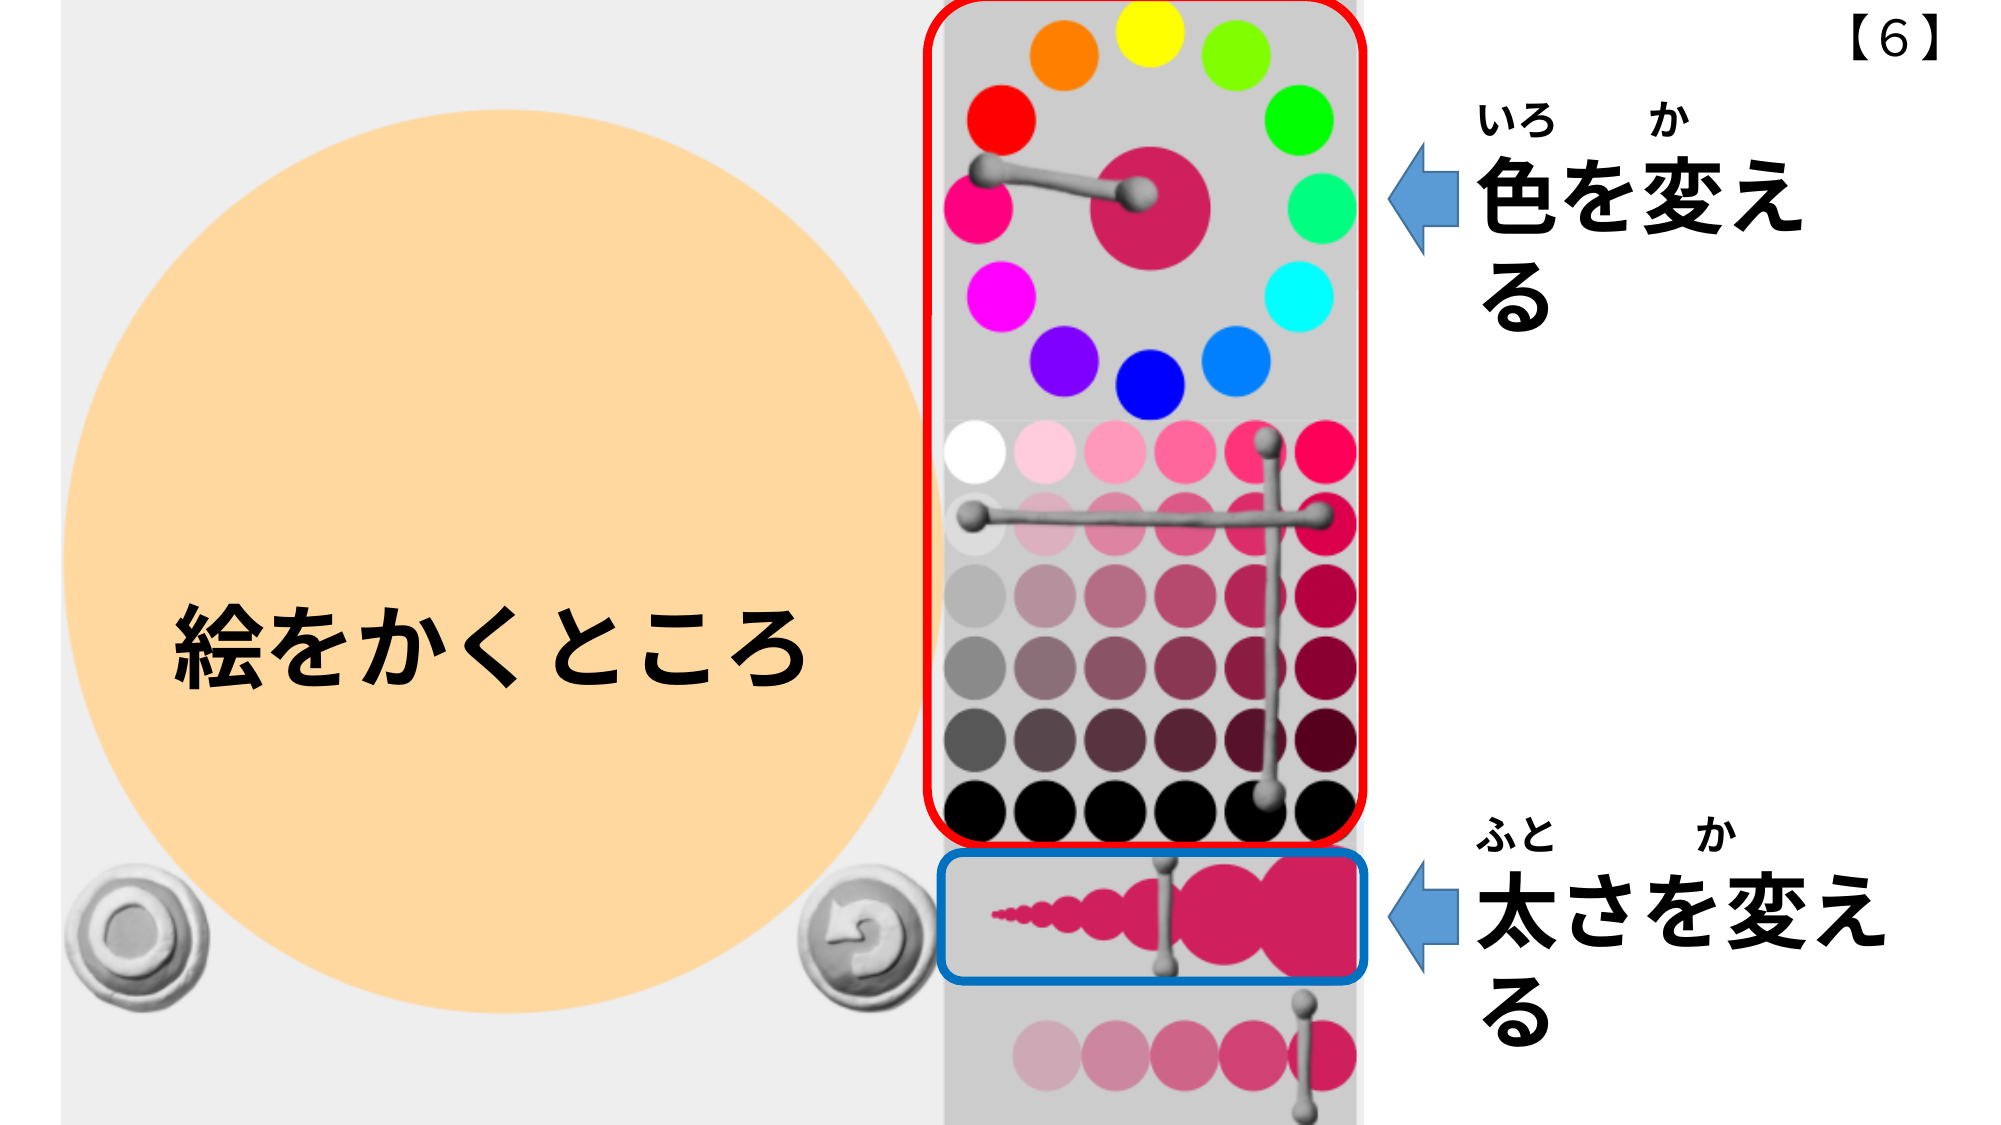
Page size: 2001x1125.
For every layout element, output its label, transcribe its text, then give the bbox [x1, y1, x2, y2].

text_box ふと か 太さを変える [1460, 801, 1982, 1067]
picture [61, 0, 1364, 1125]
text_box [1387, 141, 1459, 257]
text_box いろ か 色を変える [1460, 86, 1897, 352]
text_box [1387, 859, 1459, 975]
text_box 【６】 [1805, 0, 2000, 75]
